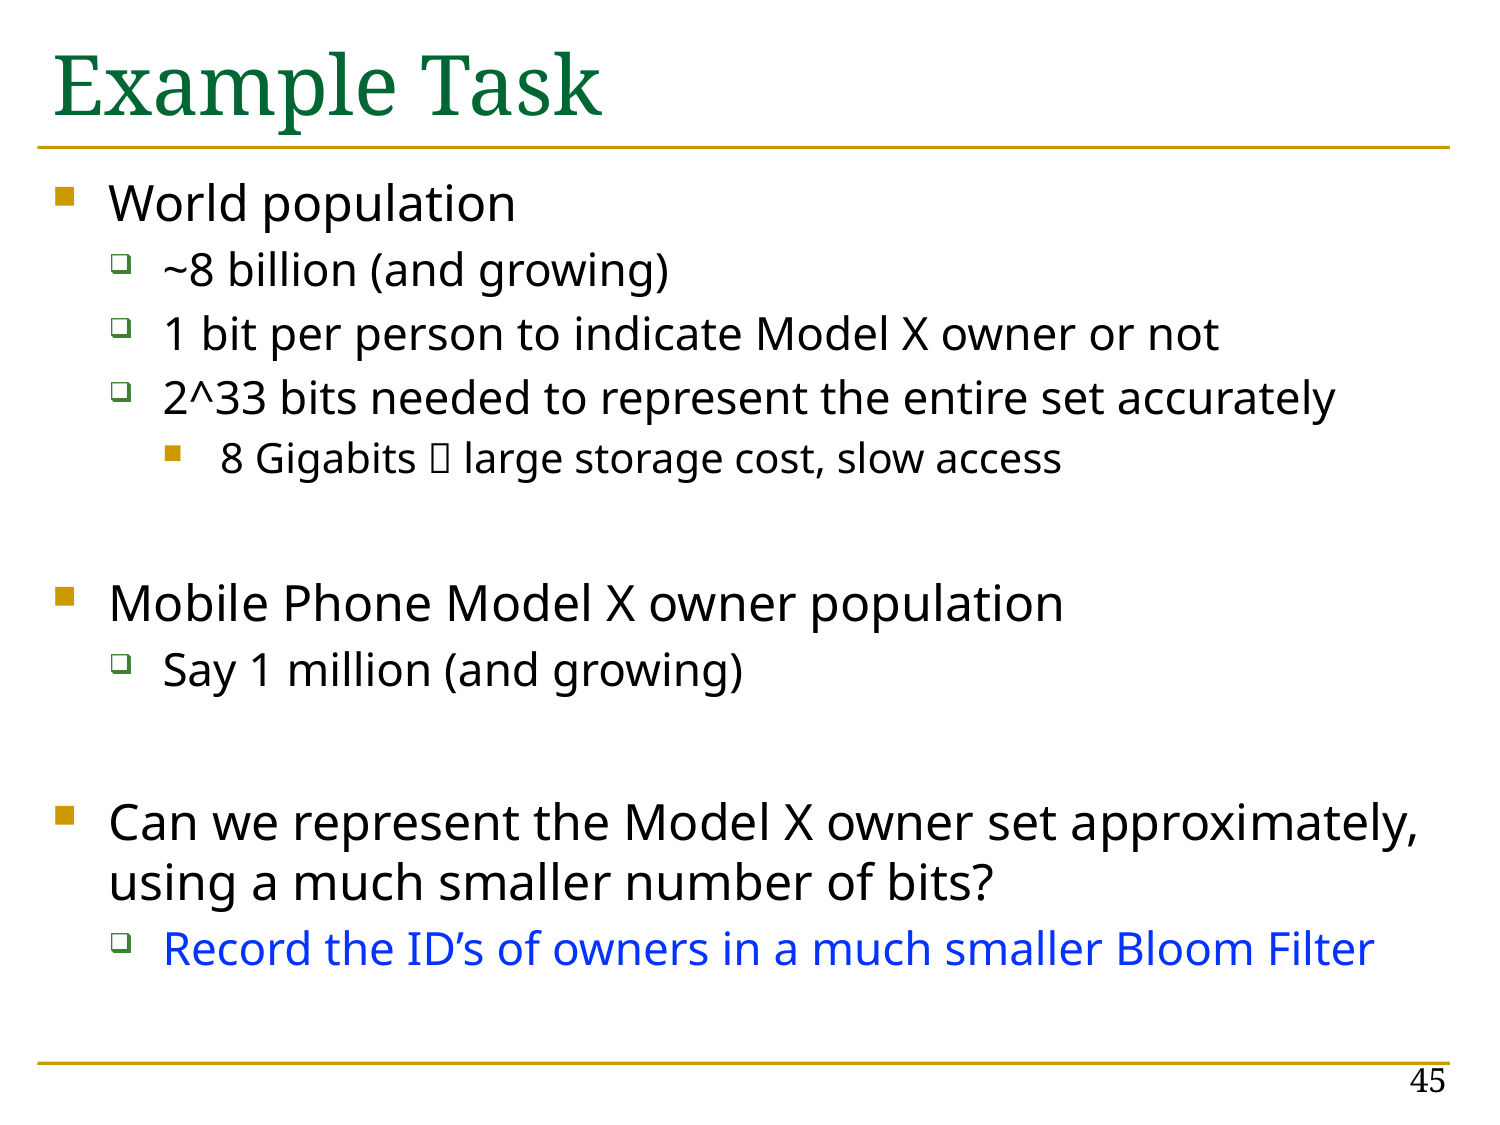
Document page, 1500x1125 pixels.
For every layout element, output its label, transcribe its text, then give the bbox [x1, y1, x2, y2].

slide_number 45 [1111, 1036, 1462, 1112]
title Example Task [37, 24, 1450, 163]
list World population ~8 billion (and growing) 1 bit per person to indicate Model X owner or not 2^33 bits needed to represent the entire set accurately 8 Gigabits  large storage cost, slow access Mobile Phone Model X owner population Say 1 million (and growing) Can we represent the Model X owner set approximately, using a much smaller number of bits? Record the ID’s of owners in a much smaller Bloom Filter [37, 163, 1450, 1016]
